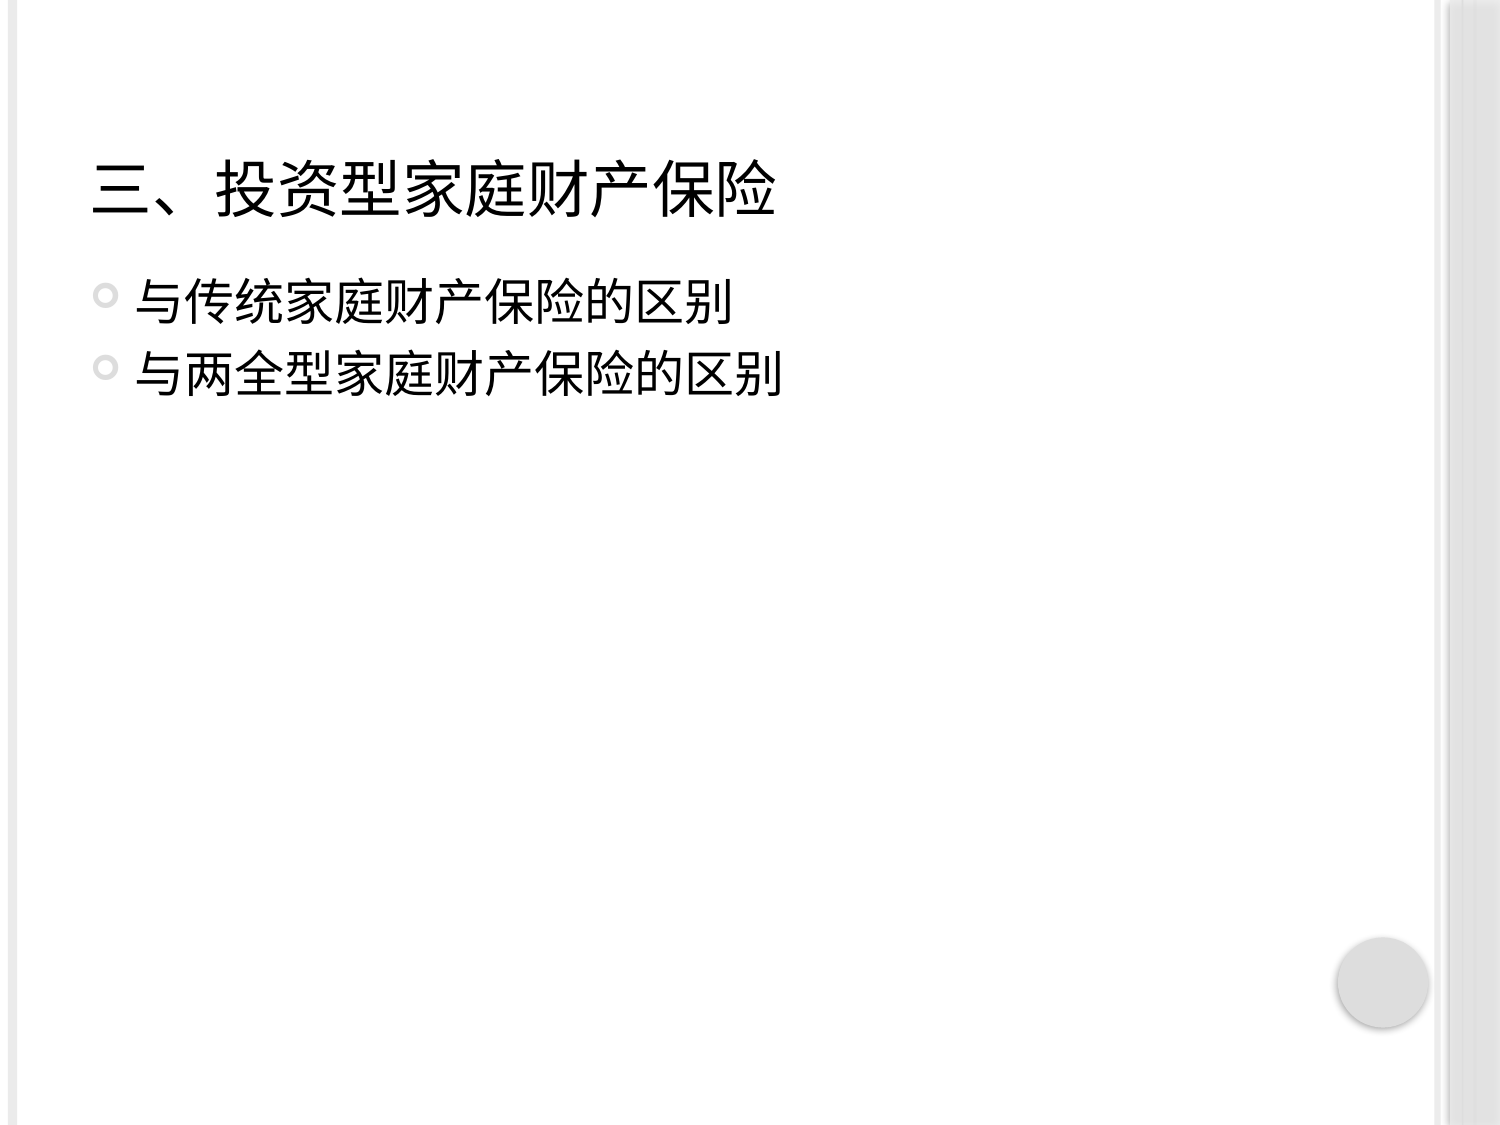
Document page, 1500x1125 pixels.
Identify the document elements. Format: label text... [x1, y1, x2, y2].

title 三、投资型家庭财产保险 [75, 45, 1300, 233]
list 与传统家庭财产保险的区别 与两全型家庭财产保险的区别 [74, 262, 1301, 1063]
